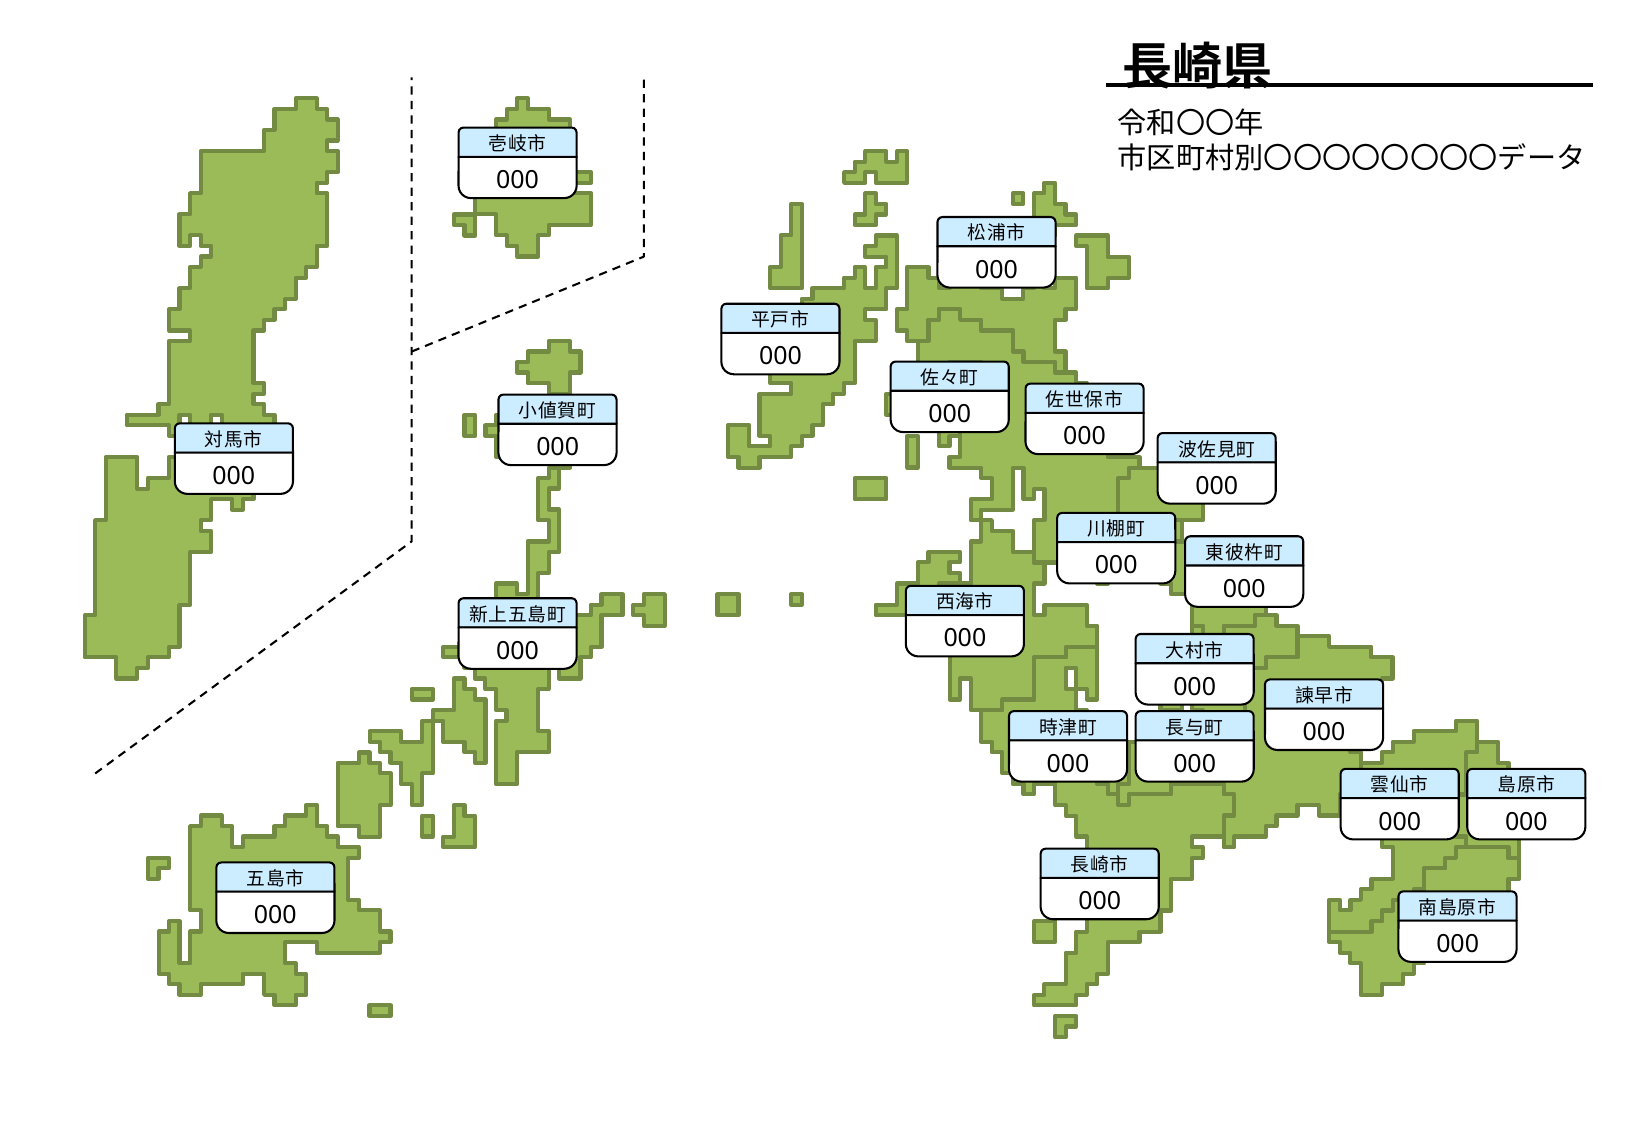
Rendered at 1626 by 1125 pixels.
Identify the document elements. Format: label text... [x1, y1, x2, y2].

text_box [216, 862, 335, 934]
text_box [905, 585, 1025, 657]
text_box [1398, 891, 1517, 963]
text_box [84, 77, 1530, 1038]
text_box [1040, 848, 1159, 920]
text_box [1008, 710, 1128, 782]
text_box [1135, 710, 1254, 782]
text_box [1025, 383, 1144, 455]
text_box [1467, 768, 1586, 840]
text_box 長崎県 [1107, 27, 1288, 75]
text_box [1157, 432, 1276, 504]
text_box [1135, 633, 1254, 705]
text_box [458, 127, 577, 199]
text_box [937, 216, 1056, 288]
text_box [458, 598, 577, 670]
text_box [174, 423, 294, 495]
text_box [1056, 512, 1176, 584]
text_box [1340, 768, 1459, 840]
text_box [721, 303, 840, 375]
text_box 令和〇〇年 市区町村別〇〇〇〇〇〇〇〇データ [1535, 96, 1601, 182]
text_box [1264, 679, 1384, 751]
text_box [498, 394, 617, 466]
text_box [890, 361, 1009, 433]
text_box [1184, 536, 1304, 608]
